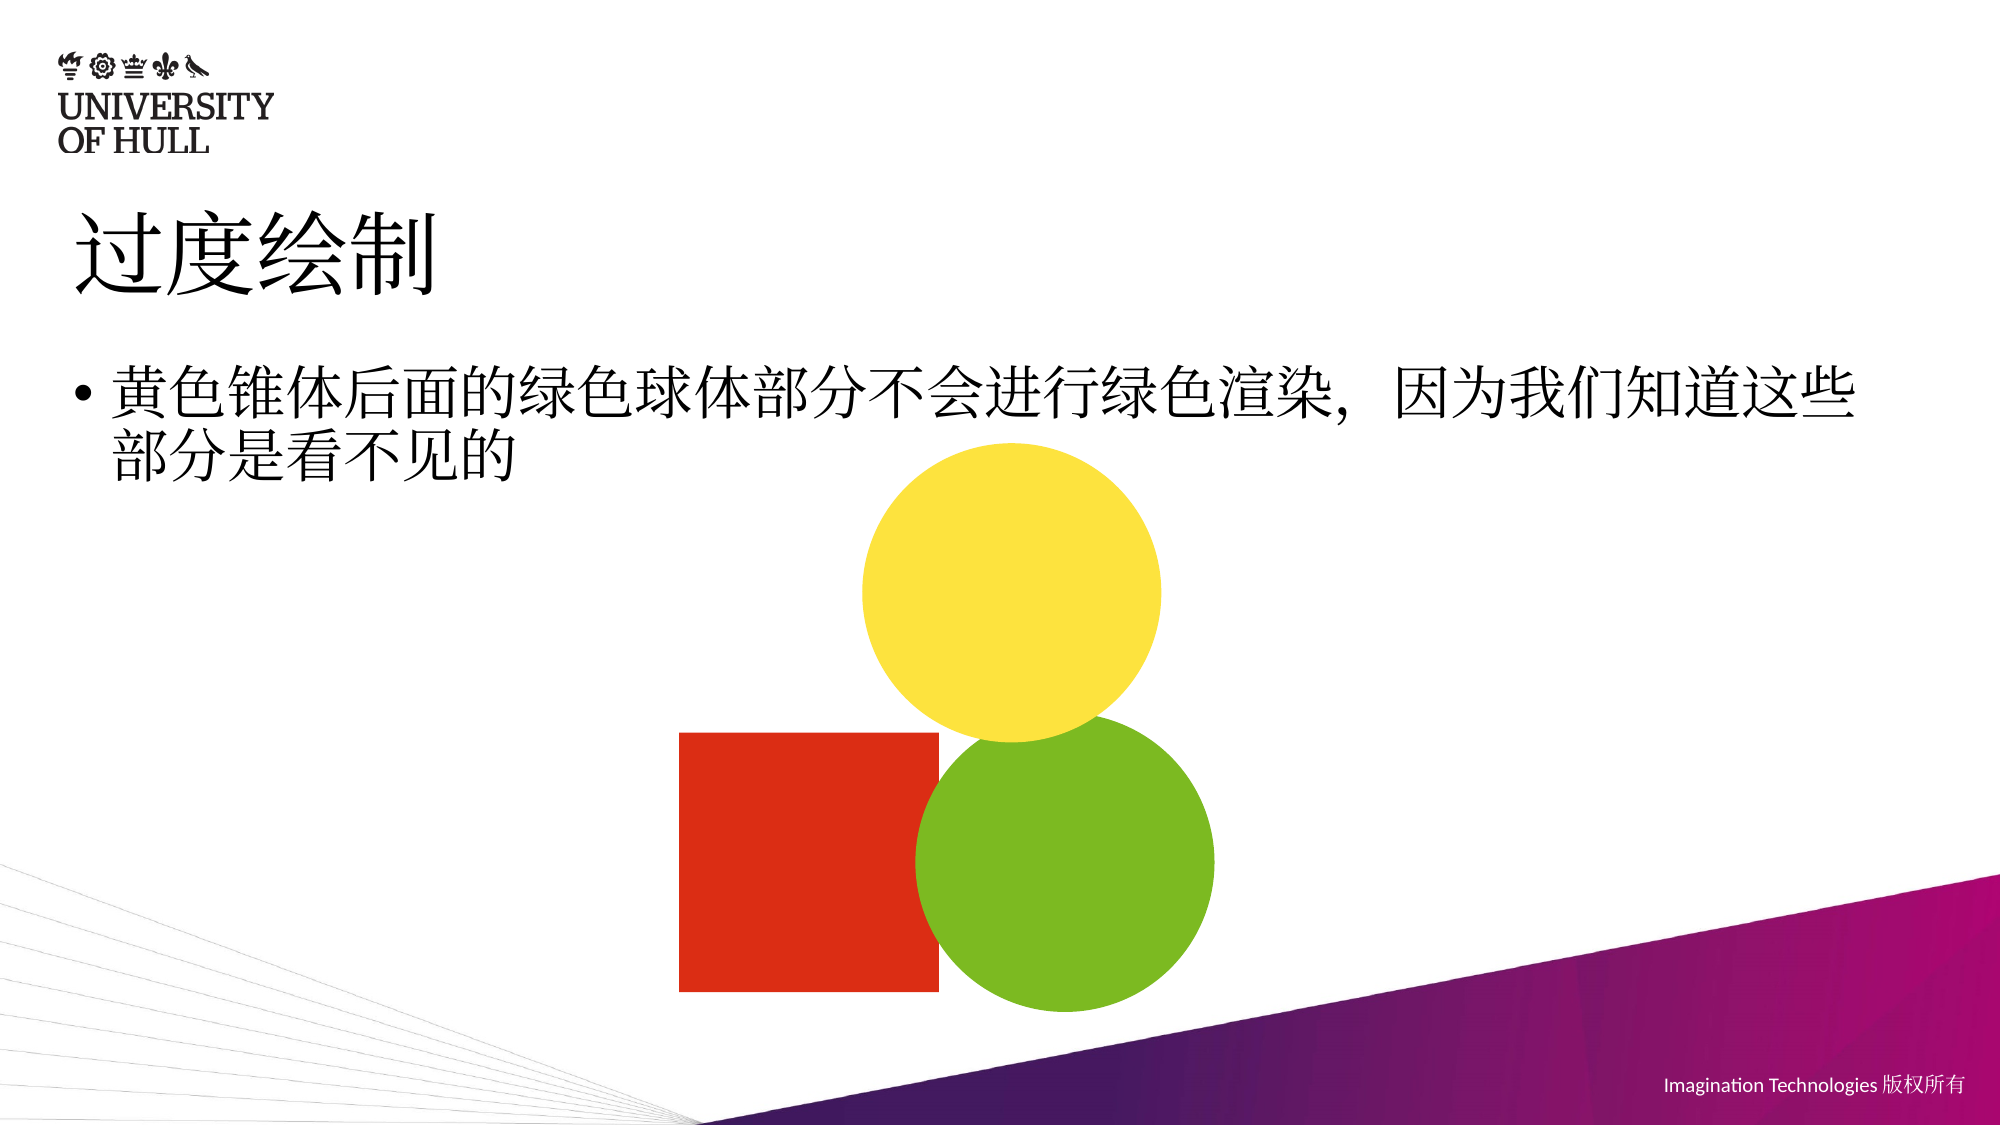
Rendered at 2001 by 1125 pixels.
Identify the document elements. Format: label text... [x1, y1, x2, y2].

picture [0, 0, 2000, 1125]
list 黄色锥体后面的绿色球体部分不会进行绿色渲染，因为我们知道这些部分是看不见的 [57, 356, 1931, 1074]
title 过度绘制 [57, 178, 1931, 340]
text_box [679, 443, 1215, 1012]
